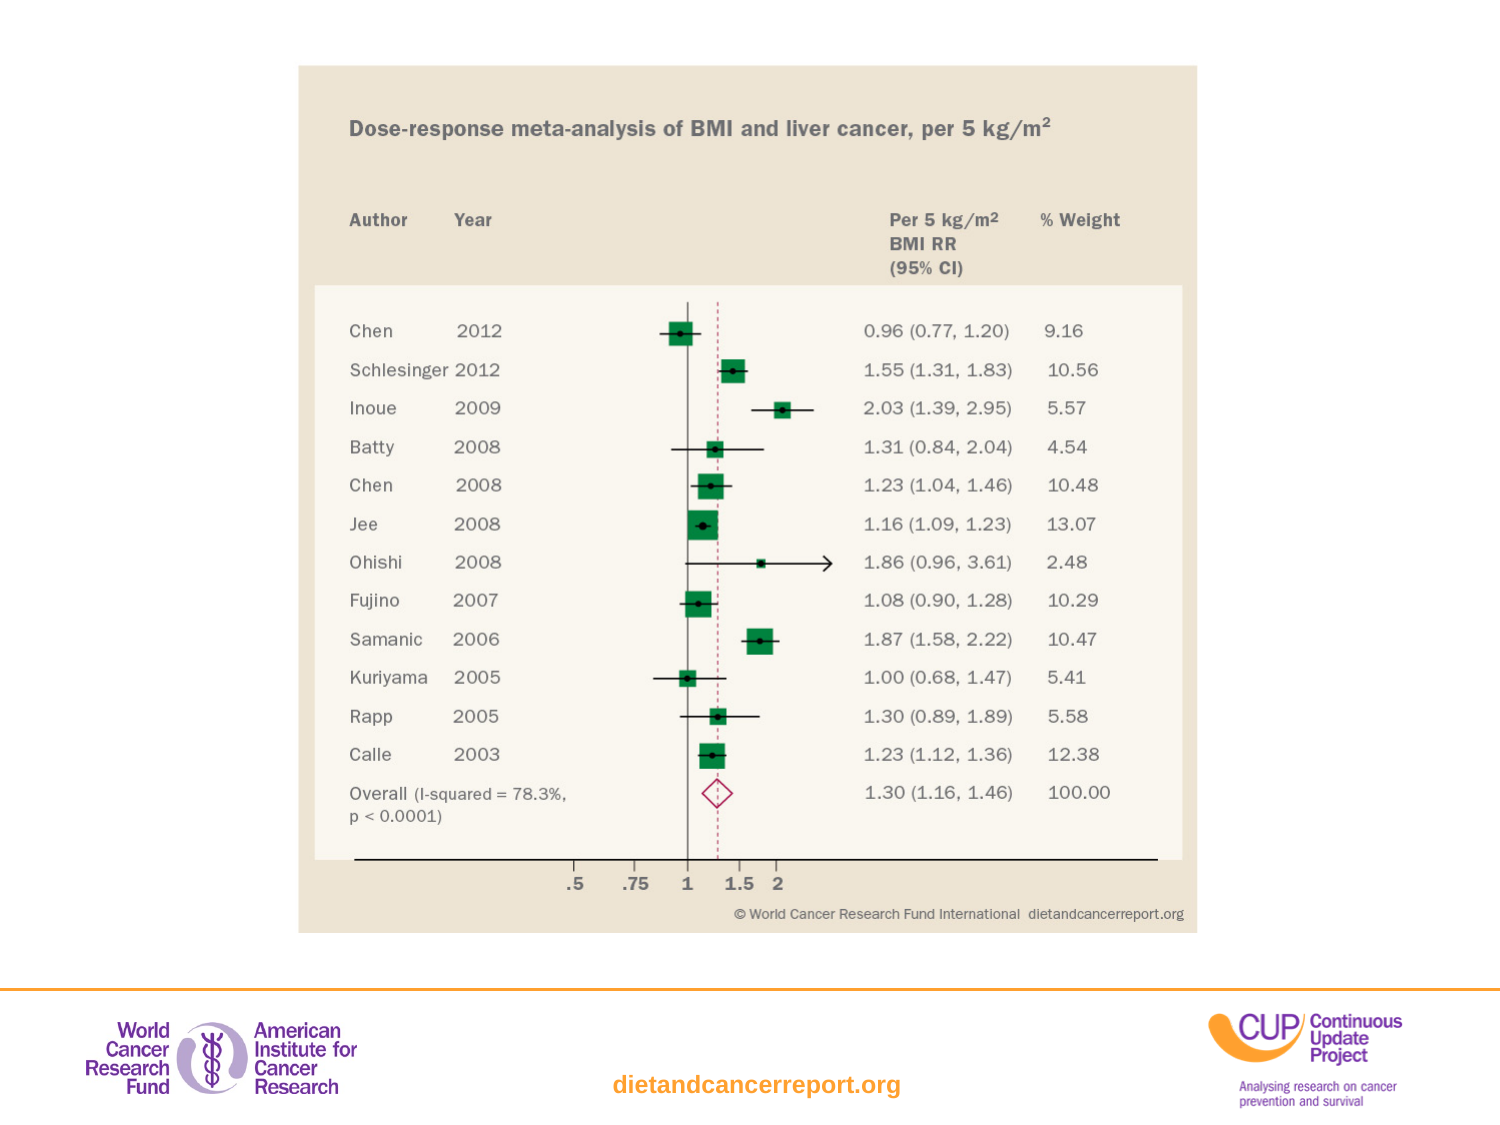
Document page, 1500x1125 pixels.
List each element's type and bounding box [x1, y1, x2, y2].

picture [1207, 1013, 1403, 1109]
picture [86, 1022, 357, 1094]
picture [269, 36, 1227, 962]
